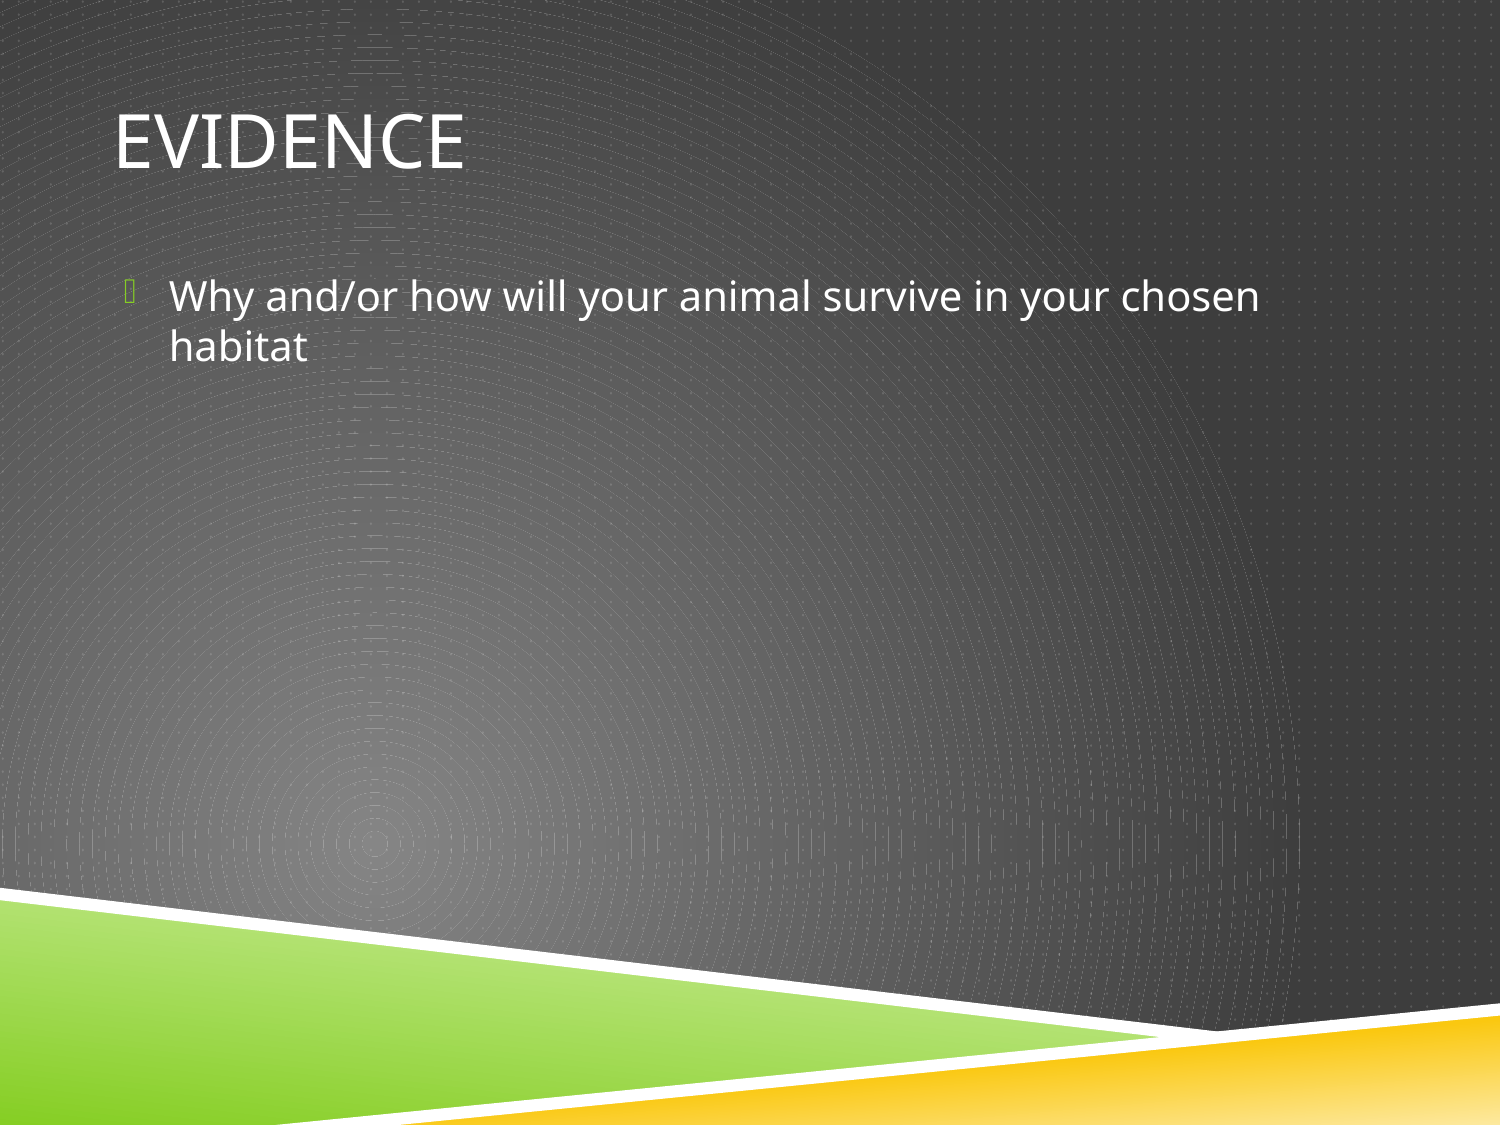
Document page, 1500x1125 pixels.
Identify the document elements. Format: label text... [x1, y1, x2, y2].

title Evidence [112, 45, 1388, 233]
list Why and/or how will your animal survive in your chosen habitat [112, 262, 1388, 875]
